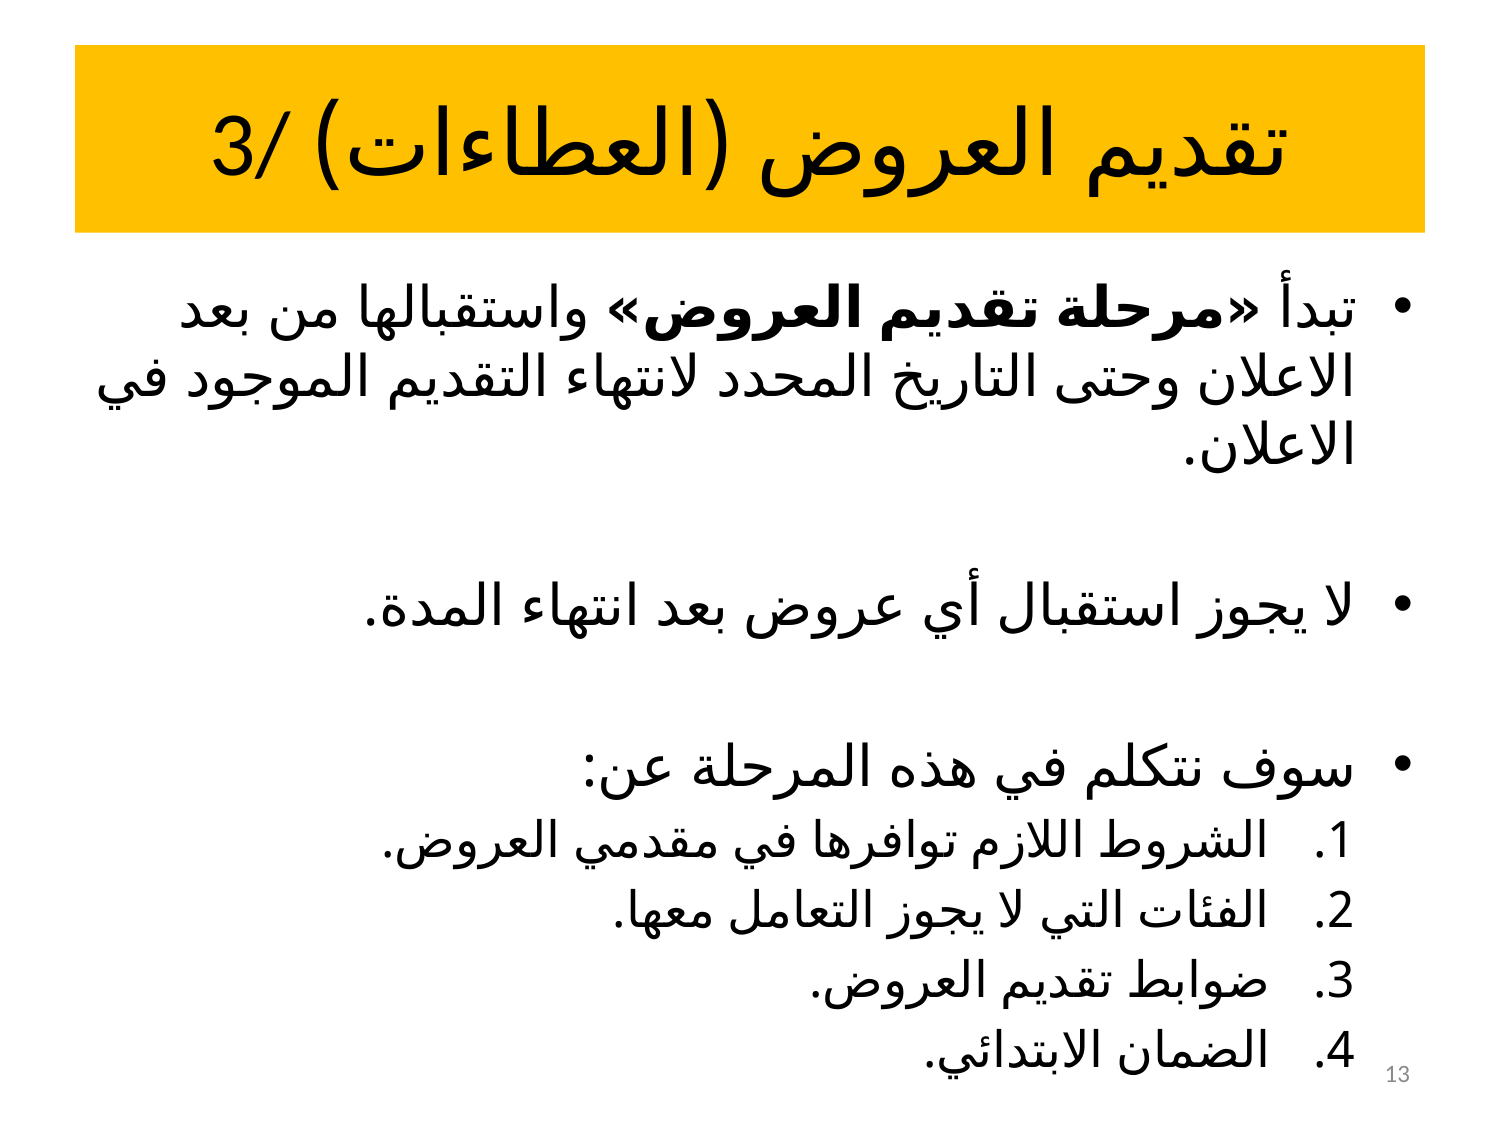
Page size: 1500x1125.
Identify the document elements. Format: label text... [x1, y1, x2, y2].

slide_number 13 [1074, 1042, 1425, 1103]
list تبدأ «مرحلة تقديم العروض» واستقبالها من بعد الاعلان وحتى التاريخ المحدد لانتهاء التقديم الموجود في الاعلان. لا يجوز استقبال أي عروض بعد انتهاء المدة. سوف نتكلم في هذه المرحلة عن: الشروط اللازم توافرها في مقدمي العروض. الفئات التي لا يجوز التعامل معها. ضوابط تقديم العروض. الضمان الابتدائي. [75, 262, 1425, 1088]
title 3/ تقديم العروض (العطاءات) [75, 45, 1425, 233]
